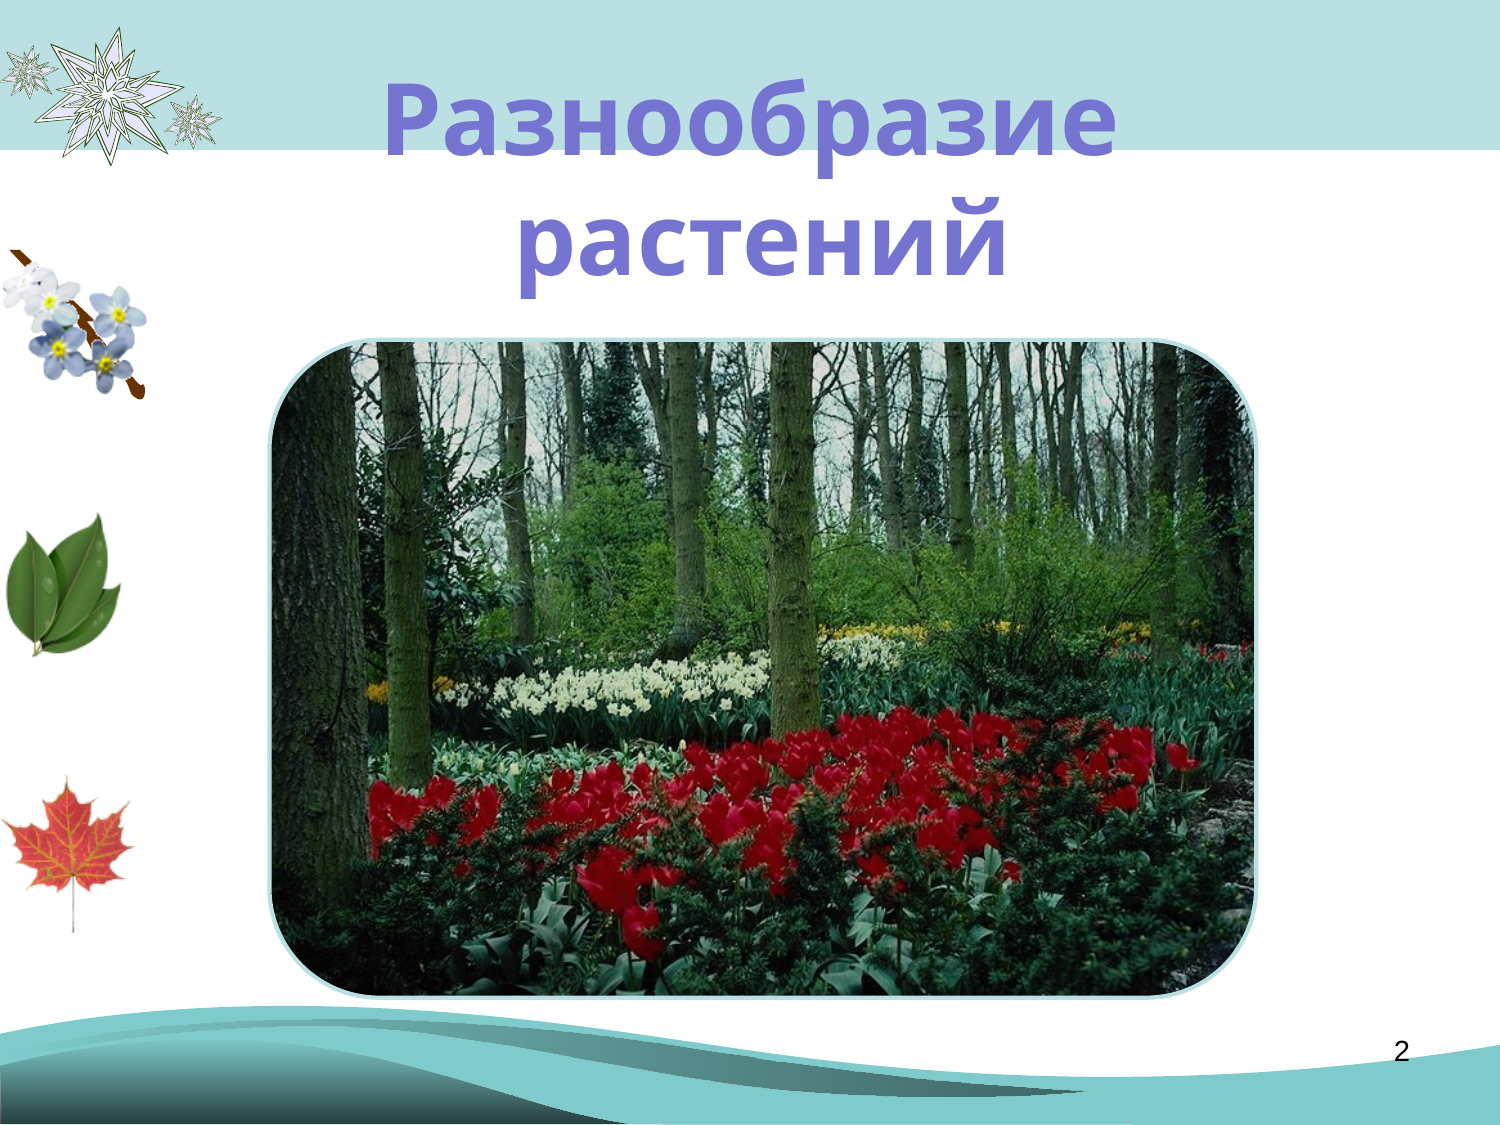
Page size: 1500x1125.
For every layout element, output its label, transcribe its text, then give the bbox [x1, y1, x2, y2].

picture [0, 774, 136, 933]
title Разнообразие растений [74, 46, 1426, 304]
picture [0, 512, 150, 663]
picture [0, 260, 150, 396]
picture [269, 339, 1257, 998]
slide_number 2 [1074, 1024, 1426, 1103]
